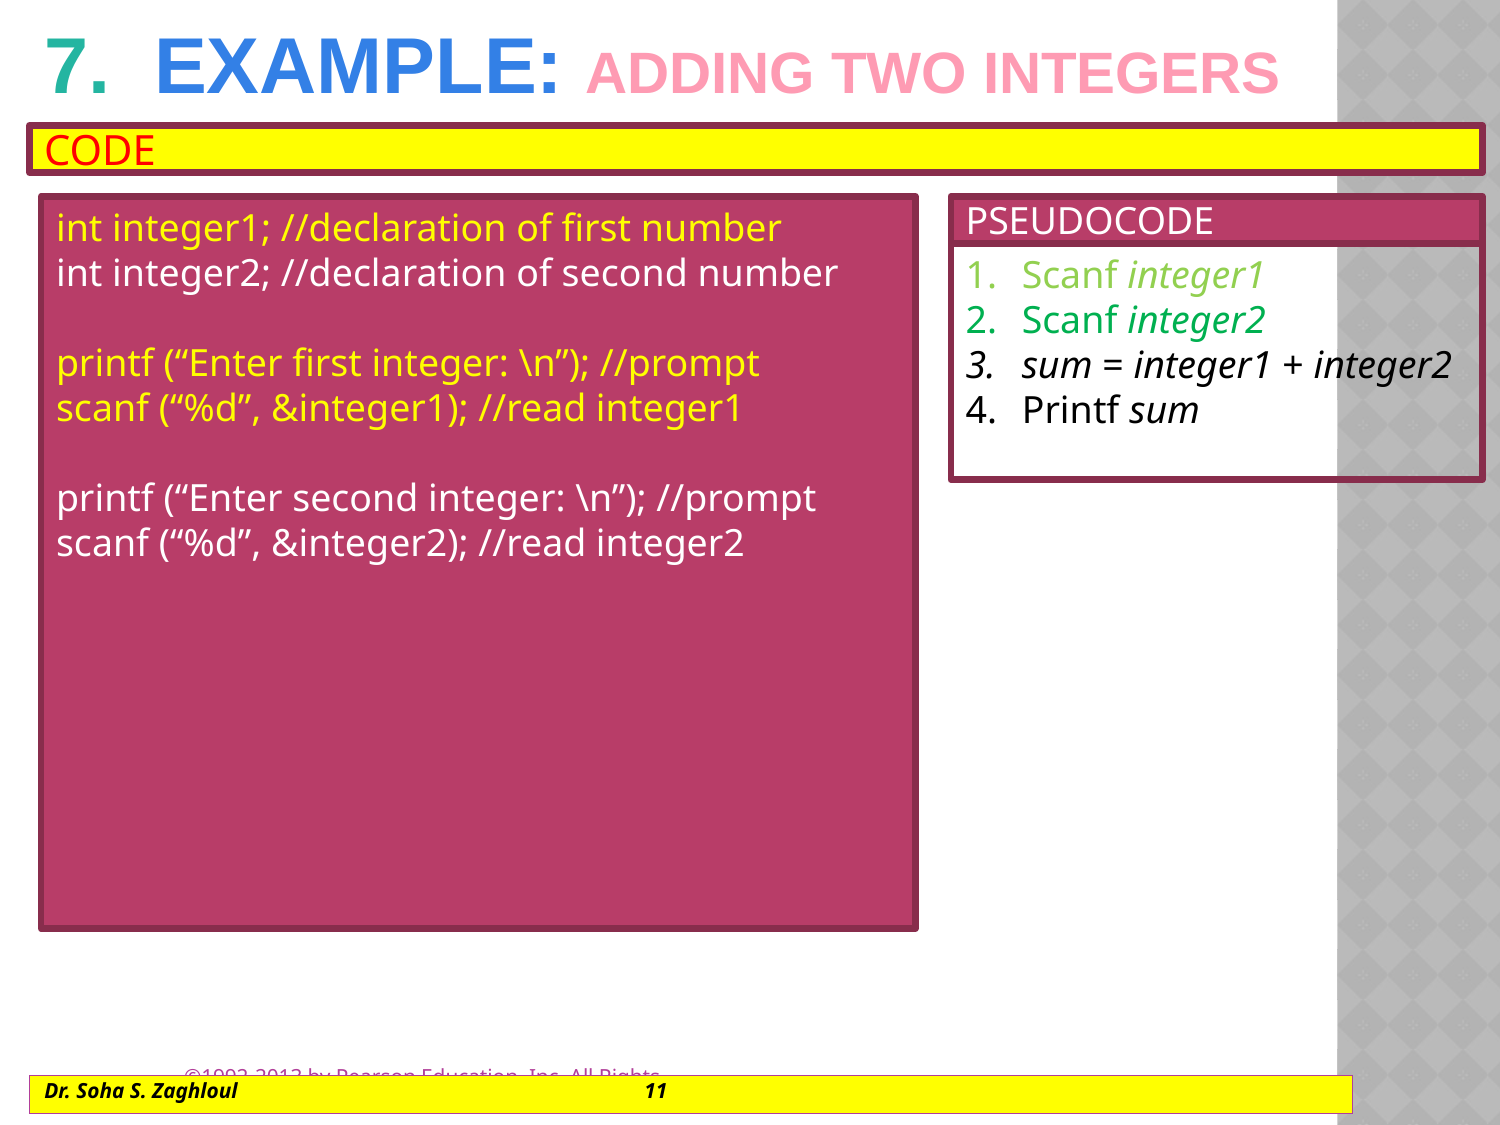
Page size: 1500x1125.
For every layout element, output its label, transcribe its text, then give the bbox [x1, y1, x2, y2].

text_box Dr. Soha S. Zaghloul 11 [29, 1075, 1353, 1114]
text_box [950, 195, 1483, 481]
text_box int integer1; //declaration of first number int integer2; //declaration of second number printf (“Enter first integer: \n”); //prompt scanf (“%d”, &integer1); //read integer1 printf (“Enter second integer: \n”); //prompt scanf (“%d”, &integer2); //read integer2 [38, 193, 919, 932]
title 15. The if statement - pseudocode [27, 126, 1485, 134]
text_box CODE [26, 122, 1486, 175]
text_box 7. eXAMPLE: Adding Two Integers [29, 7, 1447, 122]
